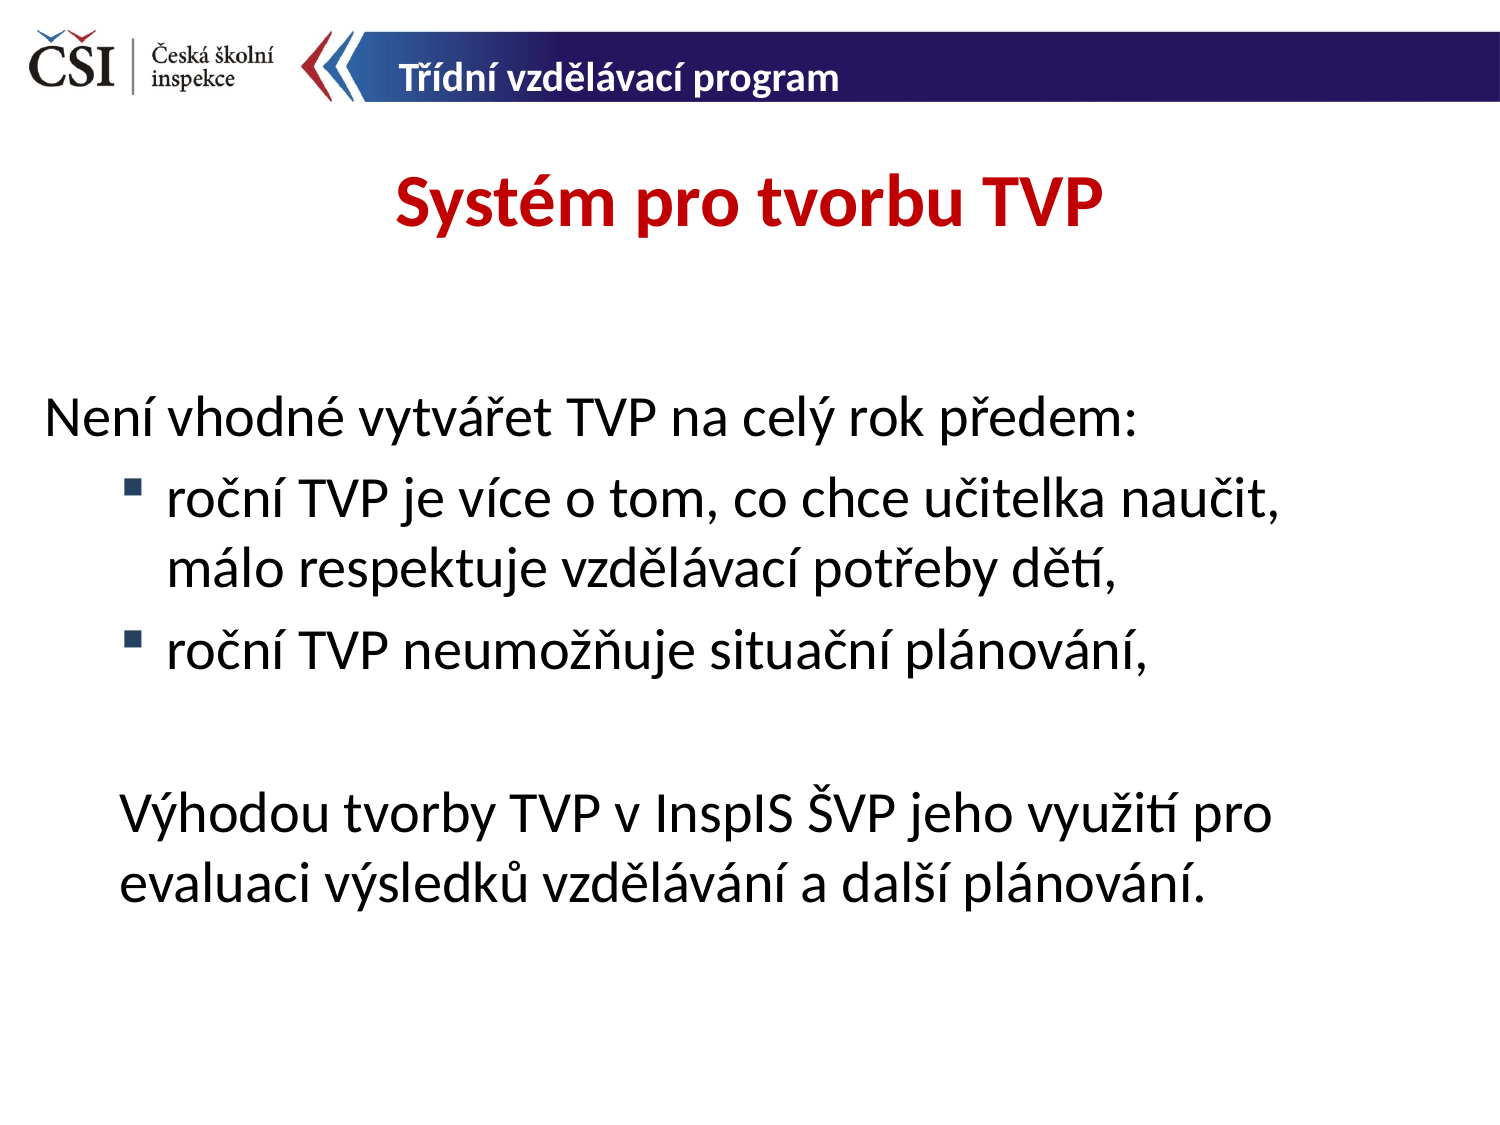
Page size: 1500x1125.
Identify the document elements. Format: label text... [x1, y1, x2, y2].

list Není vhodné vytvářet TVP na celý rok předem: roční TVP je více o tom, co chce učitelka naučit, málo respektuje vzdělávací potřeby dětí, roční TVP neumožňuje situační plánování, Výhodou tvorby TVP v InspIS ŠVP jeho využití pro evaluaci výsledků vzdělávání a další plánování. [29, 297, 1471, 1094]
text_box Třídní vzdělávací program [383, 42, 901, 109]
list Systém pro tvorbu TVP [29, 125, 1471, 268]
picture [29, 30, 1500, 102]
